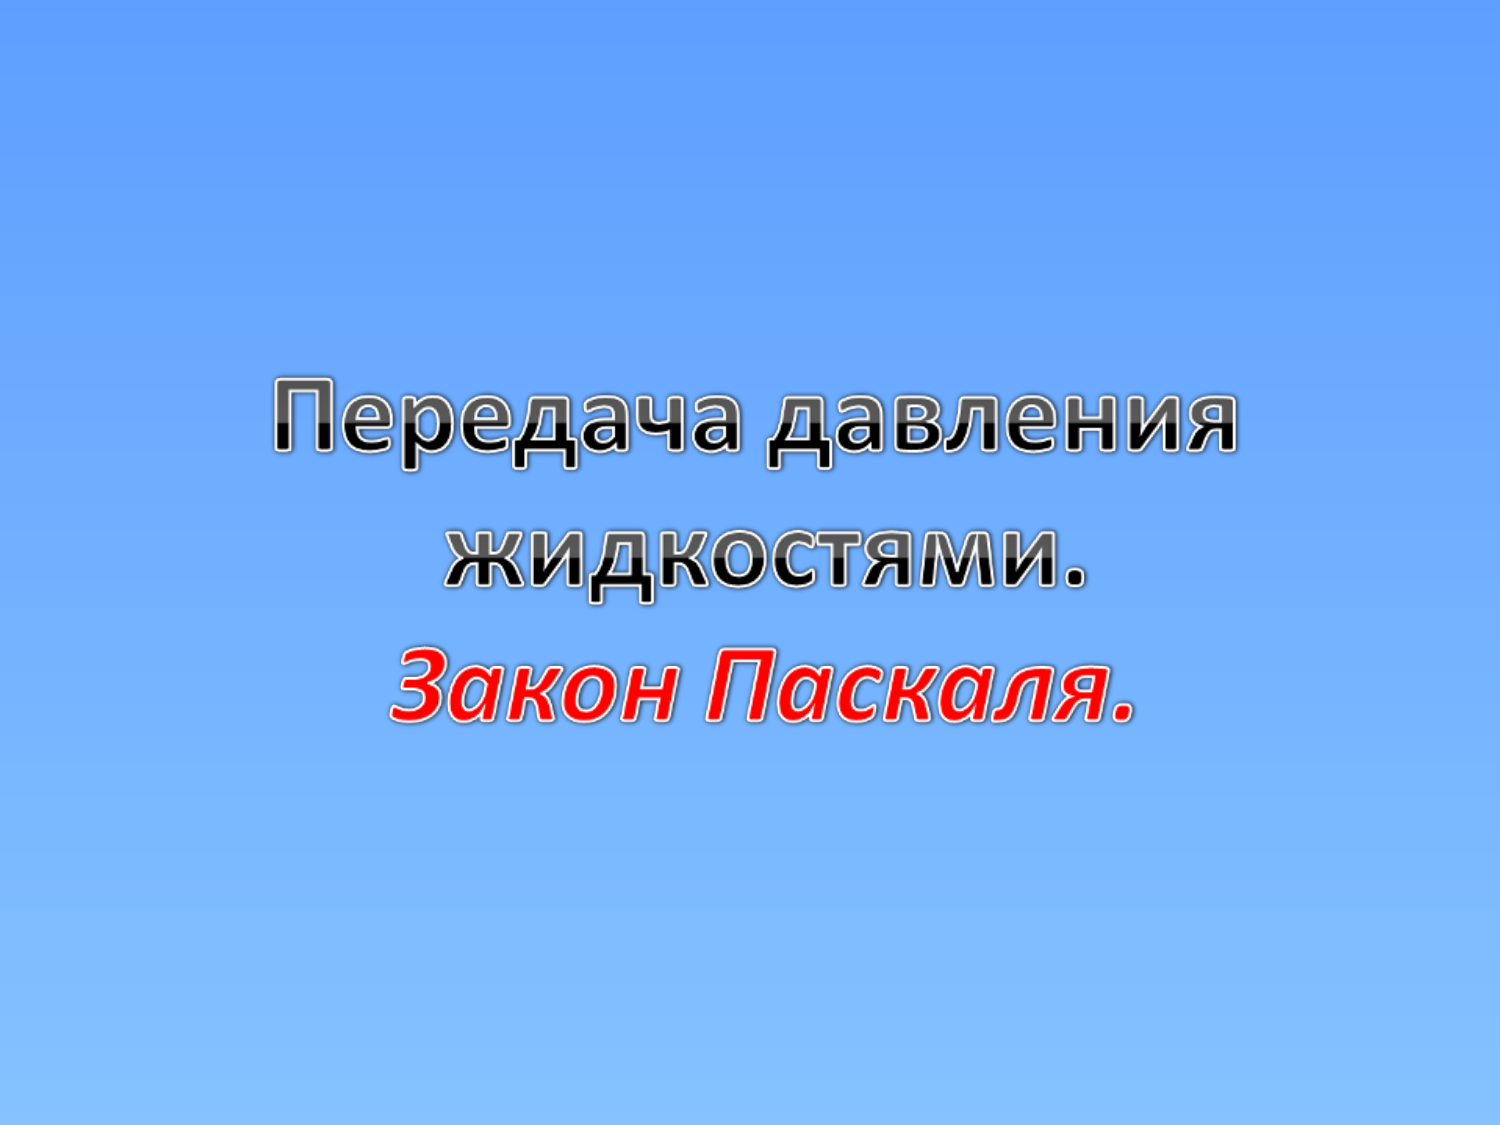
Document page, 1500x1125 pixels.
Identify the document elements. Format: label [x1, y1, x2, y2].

picture [193, 302, 1341, 764]
